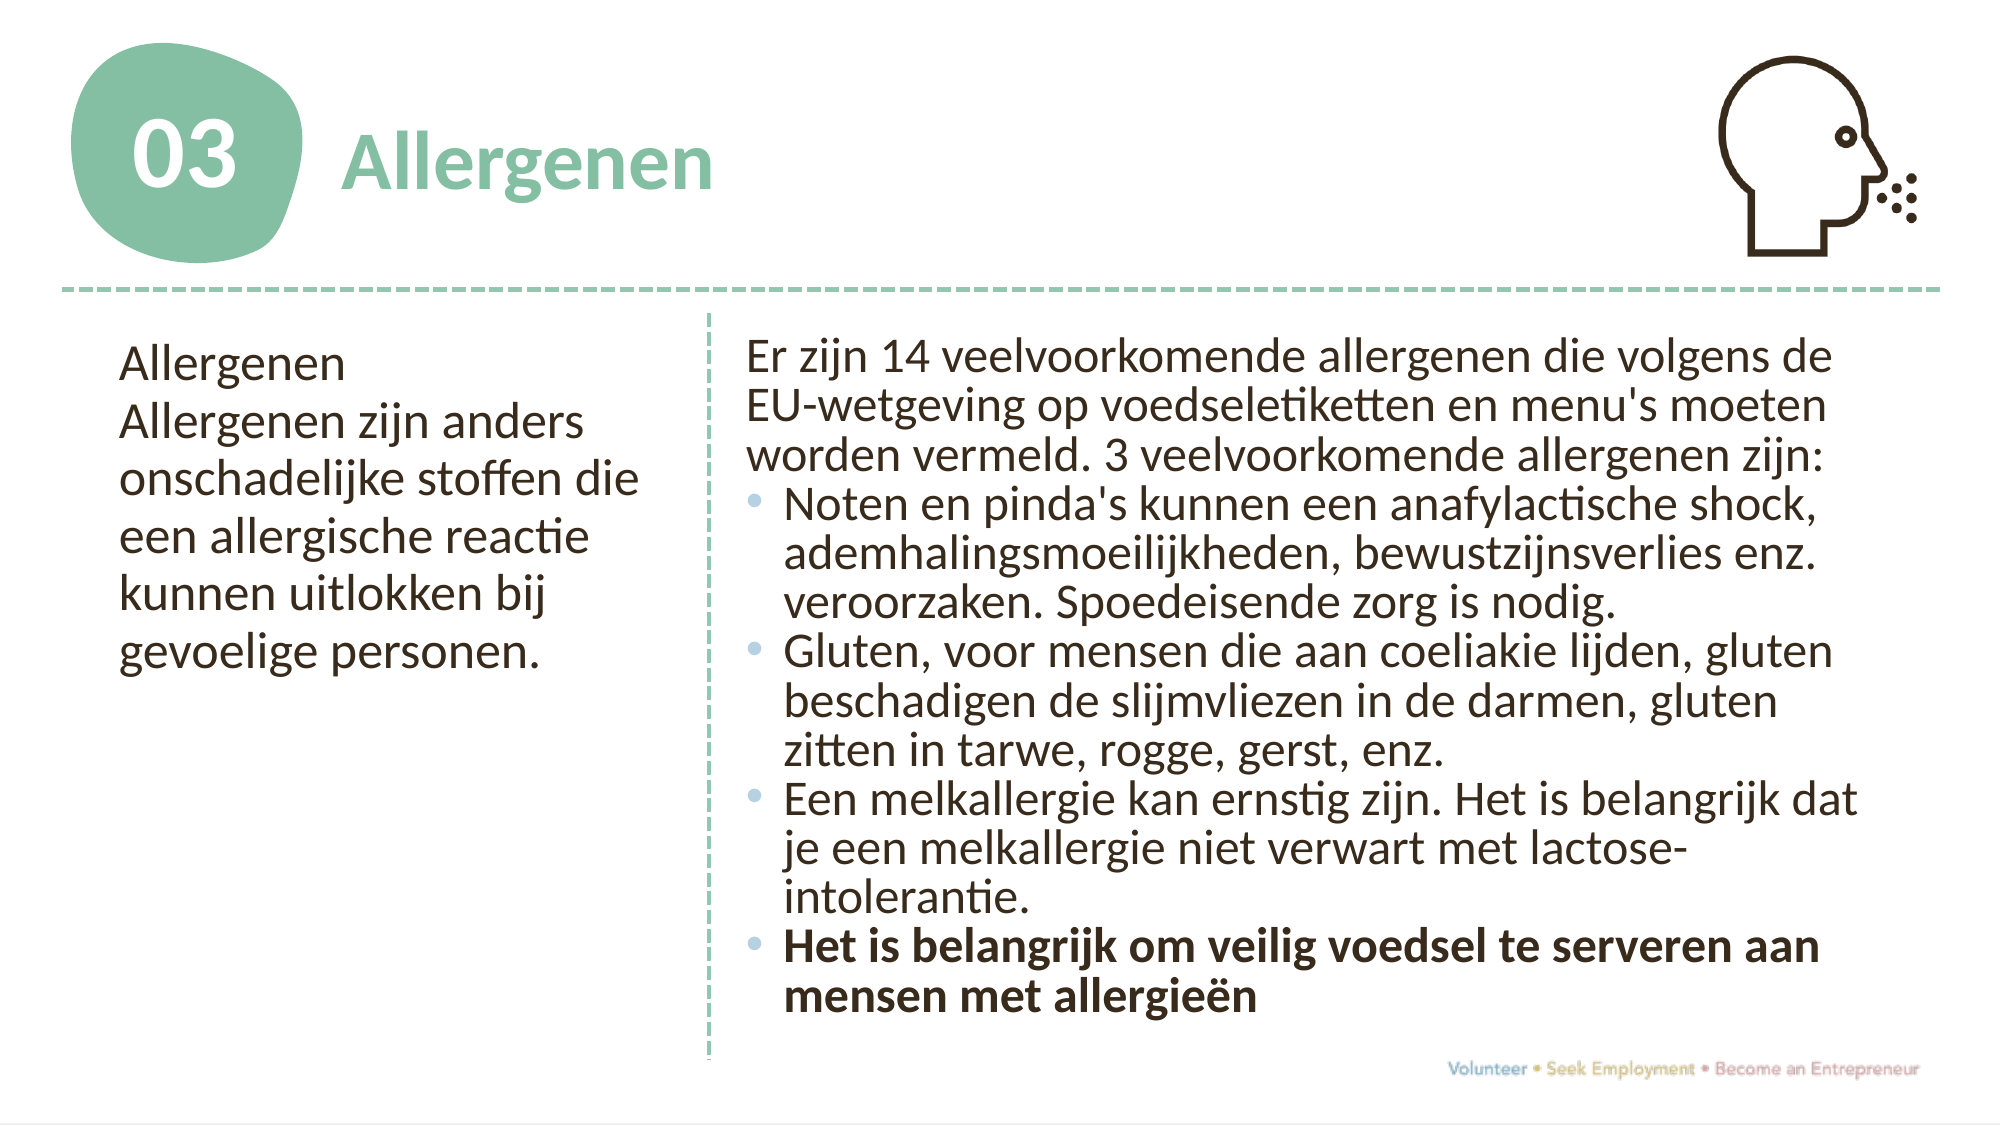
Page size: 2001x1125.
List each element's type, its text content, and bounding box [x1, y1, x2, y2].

text_box [105, 231, 278, 264]
picture [1685, 43, 1921, 279]
text_box [82, 42, 285, 90]
picture [1418, 1046, 1971, 1103]
text_box 03 [58, 90, 313, 231]
text_box Er zijn 14 veelvoorkomende allergenen die volgens de EU-wetgeving op voedseletiketten en menu's moeten worden vermeld. 3 veelvoorkomende allergenen zijn: Noten en pinda's kunnen een anafylactische shock, ademhalingsmoeilijkheden, bewustzijnsverlies enz. veroorzaken. Spoedeisende zorg is nodig. Gluten, voor mensen die aan coeliakie lijden, gluten beschadigen de slijmvliezen in de darmen, gluten zitten in tarwe, rogge, gerst, enz. Een melkallergie kan ernstig zijn. Het is belangrijk dat je een melkallergie niet verwart met lactose-intolerantie. Het is belangrijk om veilig voedsel te serveren aan mensen met allergieën [731, 326, 1918, 922]
text_box Allergenen [327, 115, 1112, 238]
text_box Allergenen Allergenen zijn anders onschadelijke stoffen die een allergische reactie kunnen uitlokken bij gevoelige personen. [104, 326, 679, 655]
